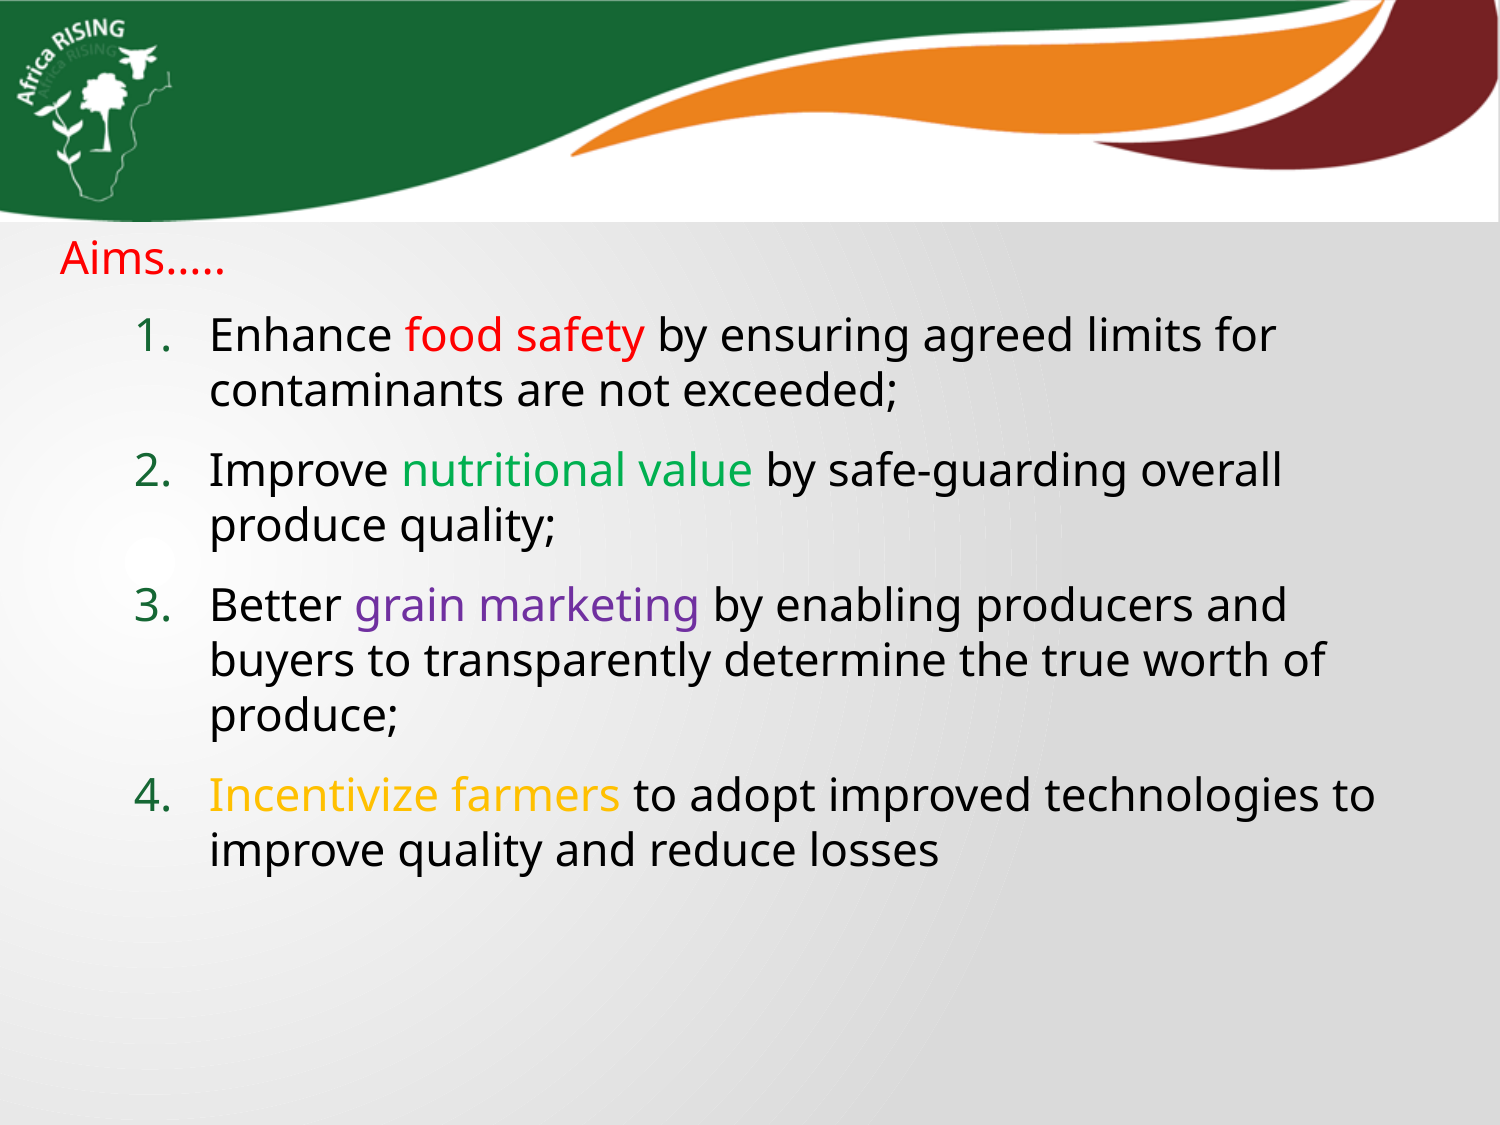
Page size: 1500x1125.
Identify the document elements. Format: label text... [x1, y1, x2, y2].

picture [0, 0, 1499, 222]
list Enhance food safety by ensuring agreed limits for contaminants are not exceeded; Improve nutritional value by safe-guarding overall produce quality; Better grain marketing by enabling producers and buyers to transparently determine the true worth of produce; Incentivize farmers to adopt improved technologies to improve quality and reduce losses [100, 298, 1395, 1012]
text_box Aims….. [26, 221, 1302, 298]
